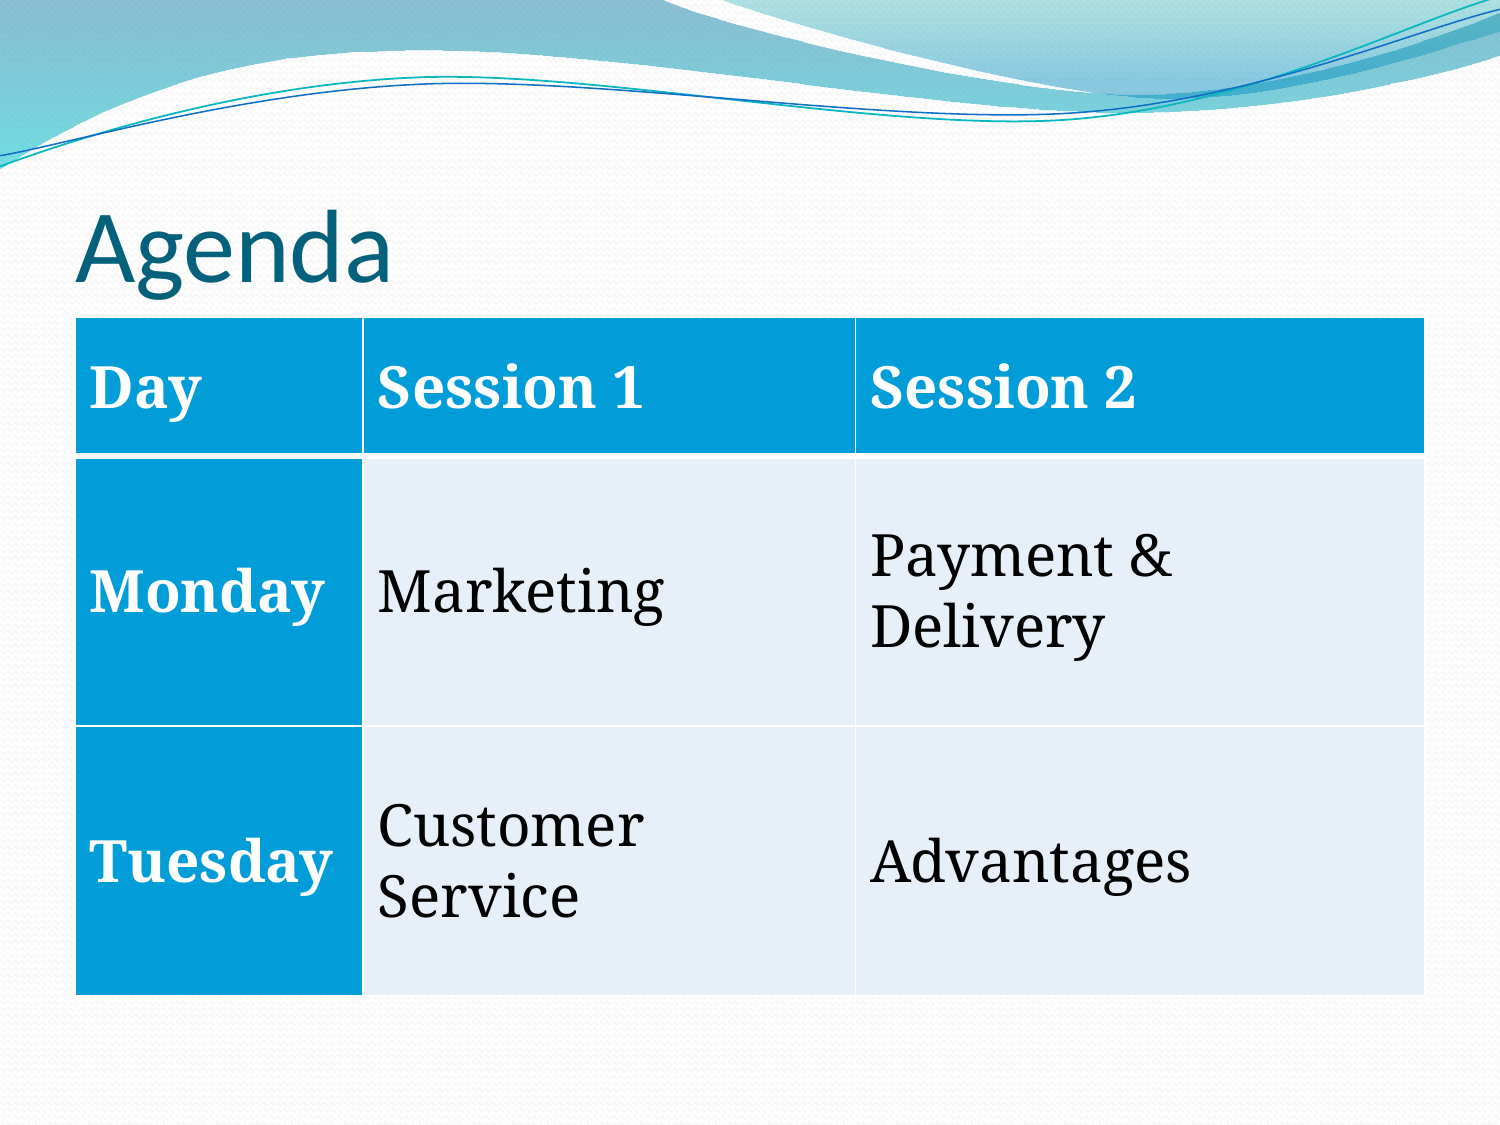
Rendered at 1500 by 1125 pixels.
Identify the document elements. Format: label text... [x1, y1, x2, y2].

table_cell Advantages [856, 727, 1424, 995]
table_cell Monday [76, 459, 362, 725]
table_header Session 1 [364, 318, 855, 453]
table_header Day [76, 318, 362, 453]
table_cell Tuesday [76, 727, 362, 995]
table_cell Marketing [364, 459, 855, 725]
table_header Session 2 [856, 318, 1424, 453]
title Agenda [75, 115, 1425, 303]
table_cell Payment & Delivery [856, 459, 1424, 725]
table_cell Customer Service [364, 727, 855, 995]
